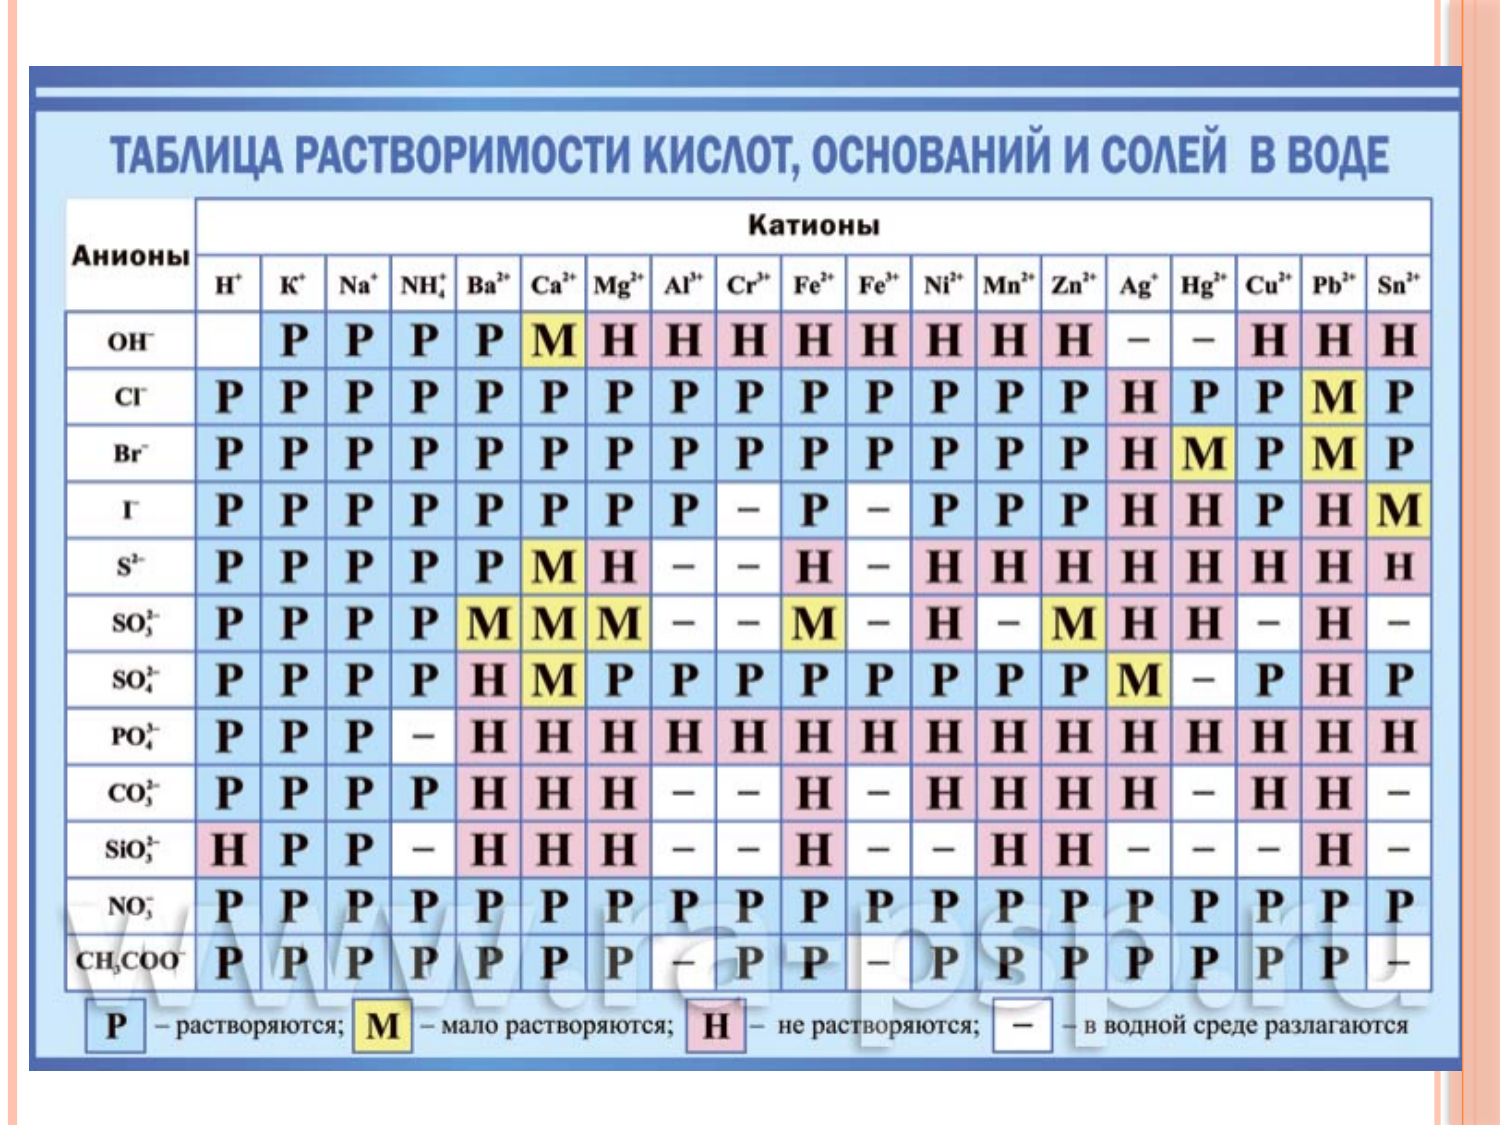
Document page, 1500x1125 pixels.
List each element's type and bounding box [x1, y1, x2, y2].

picture [28, 65, 1463, 1071]
